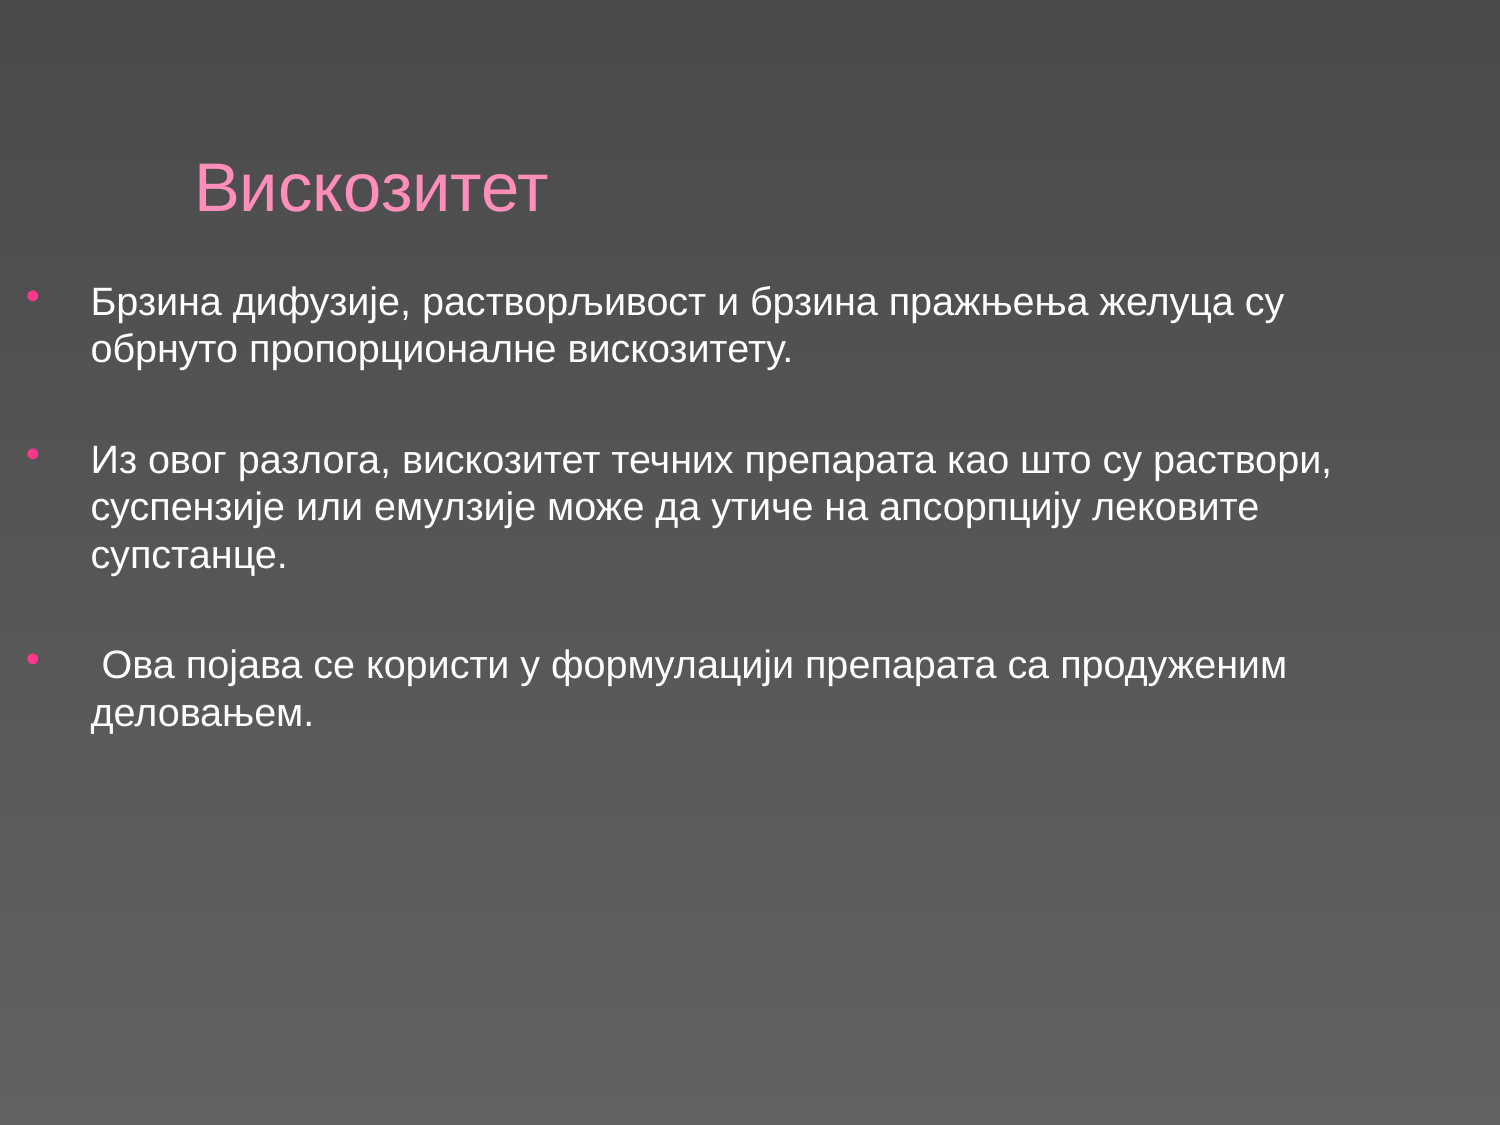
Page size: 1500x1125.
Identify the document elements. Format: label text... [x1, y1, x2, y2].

text_box Вискозитет [99, 68, 1450, 299]
list Брзина дифузије, растворљивост и брзина пражњења желуца су обрнуто пропорционалне вискозитету. Из овог разлога, вискозитет течних препарата као што су раствори, суспензије или емулзије може да утиче на апсорпцију лековите супстанце. Ова појава се користи у формулацији препарата са продуженим деловањем. [2, 90, 1412, 1059]
